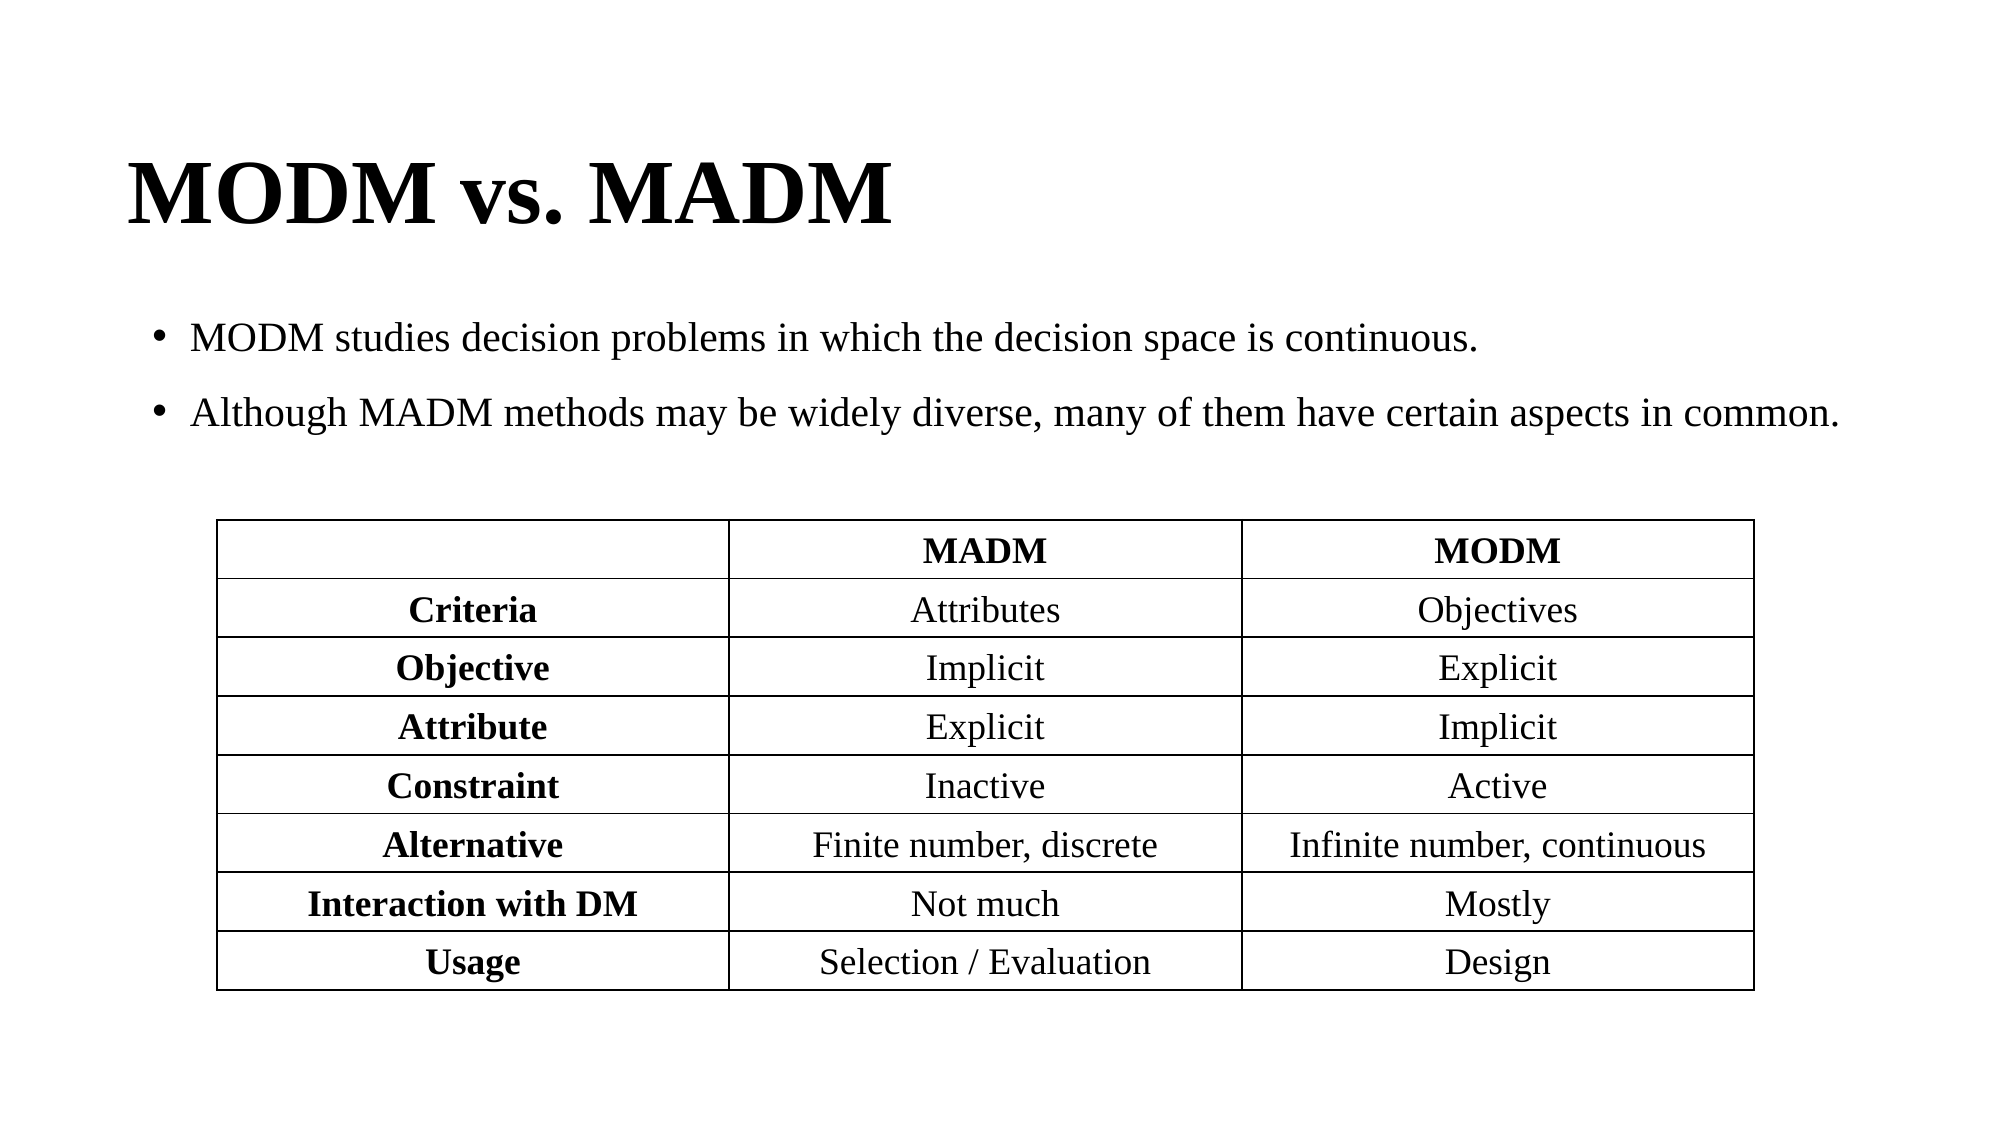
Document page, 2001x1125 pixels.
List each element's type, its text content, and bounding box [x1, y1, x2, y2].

table_cell Infinite number, continuous [1243, 814, 1753, 871]
table_cell Attributes [730, 579, 1241, 636]
table_cell Implicit [1243, 697, 1753, 754]
table_cell Active [1243, 756, 1753, 813]
table_header MADM [730, 521, 1241, 578]
table_cell Mostly [1243, 873, 1753, 930]
table_cell Objectives [1243, 579, 1753, 636]
table_cell Implicit [730, 638, 1241, 695]
table_cell Explicit [1243, 638, 1753, 695]
table_cell Alternative [218, 814, 728, 871]
table_cell Finite number, discrete [730, 814, 1241, 871]
table_cell Explicit [730, 697, 1241, 754]
table_cell Usage [218, 932, 728, 989]
table_cell Criteria [218, 579, 728, 636]
table_cell Design [1243, 932, 1753, 989]
table_cell Interaction with DM [218, 873, 728, 930]
list MODM studies decision problems in which the decision space is continuous. Although MADM methods may be widely diverse, many of them have certain aspects in common. [137, 277, 1967, 463]
table_header [218, 521, 728, 578]
table_cell Not much [730, 873, 1241, 930]
table_cell Objective [218, 638, 728, 695]
table_header MODM [1243, 521, 1753, 578]
table_cell Selection / Evaluation [730, 932, 1241, 989]
table_cell Inactive [730, 756, 1241, 813]
title MODM vs. MADM [112, 109, 916, 278]
table_cell Constraint [218, 756, 728, 813]
table_cell Attribute [218, 697, 728, 754]
